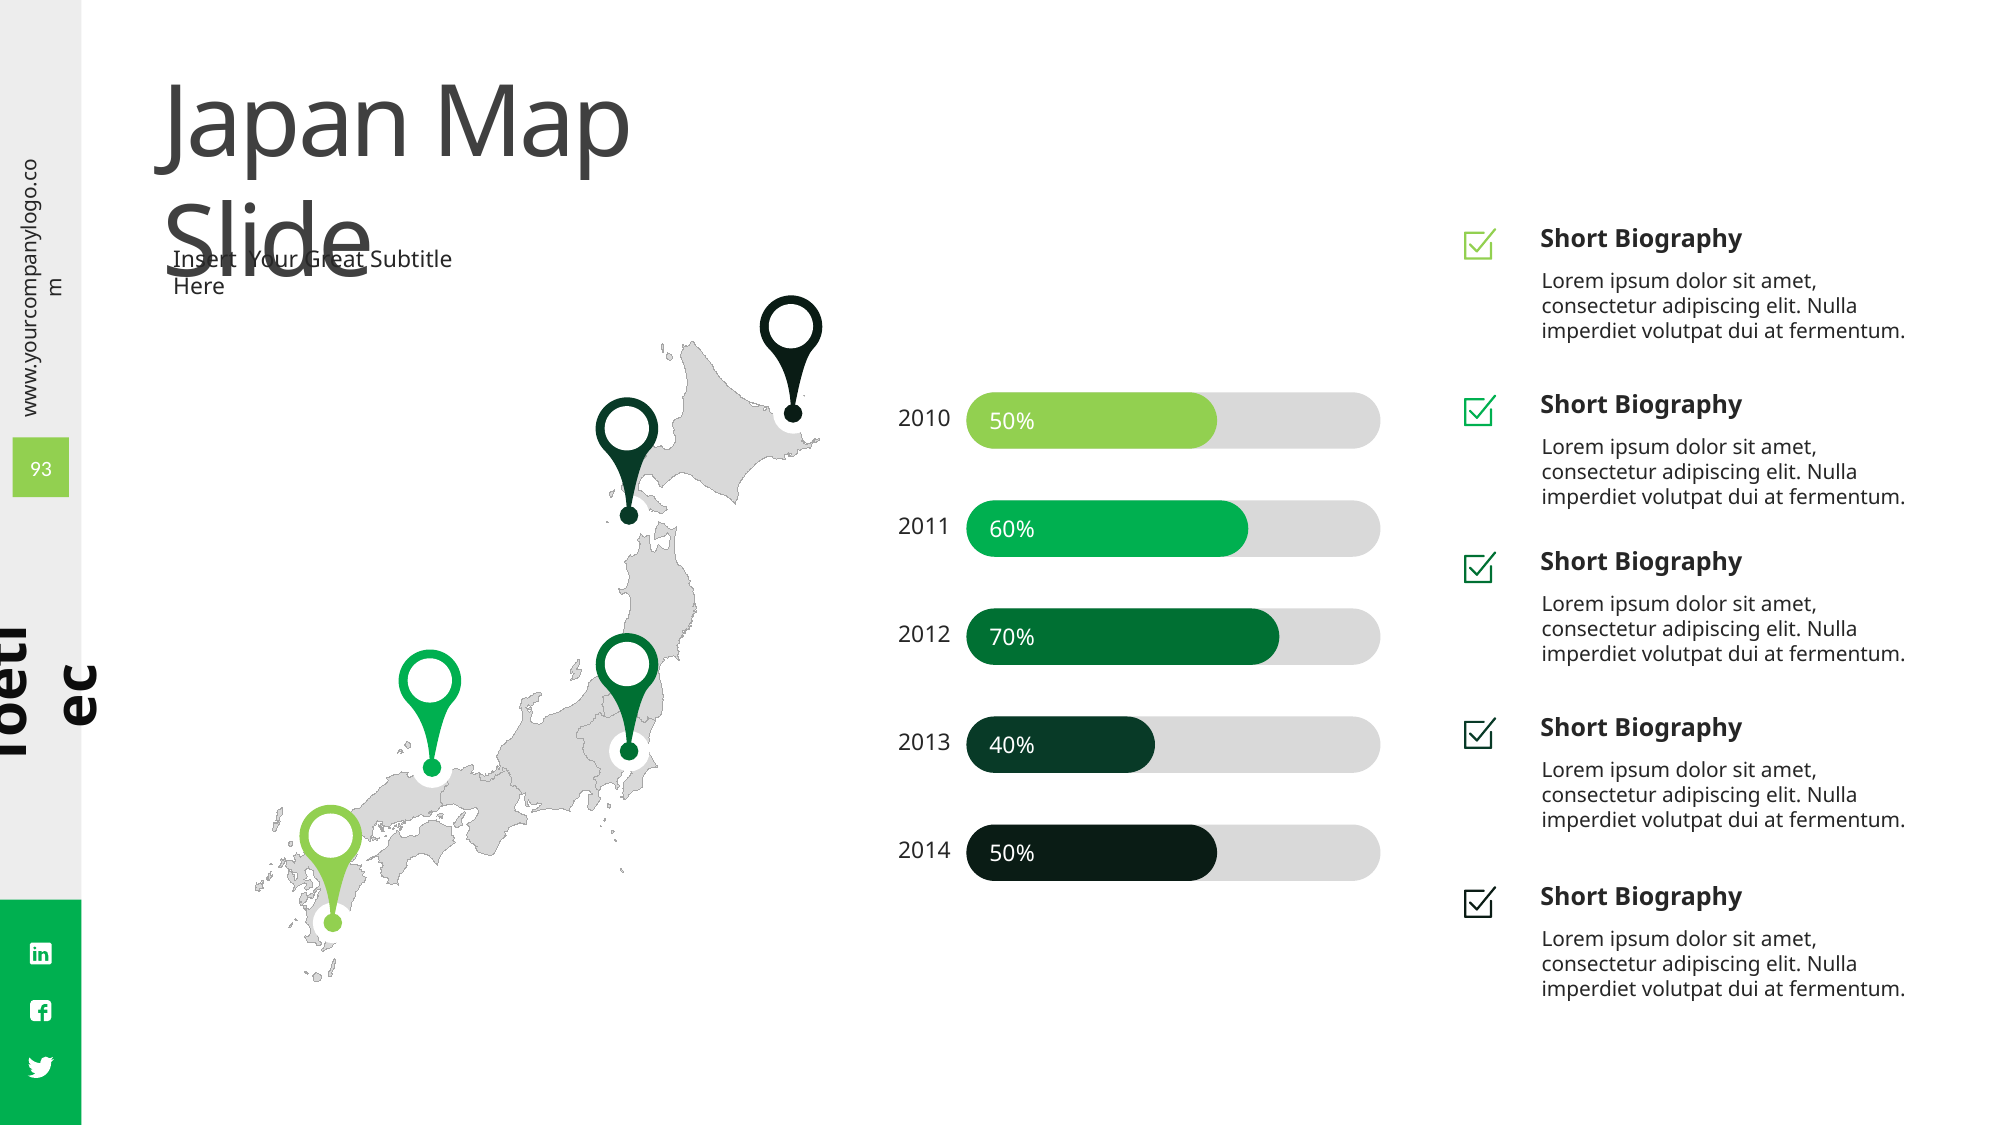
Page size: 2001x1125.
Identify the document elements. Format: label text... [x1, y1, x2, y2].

text_box Short Biography [1525, 369, 1810, 438]
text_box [577, 640, 677, 772]
text_box Japan Map Slide [147, 116, 677, 236]
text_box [1464, 394, 1497, 427]
text_box Short Biography [1525, 203, 1810, 272]
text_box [1464, 886, 1497, 918]
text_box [577, 404, 677, 536]
text_box Lorem ipsum dolor sit amet, consectetur adipiscing elit. Nulla imperdiet volutpat dui at fermentum. [1526, 918, 1938, 1008]
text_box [254, 340, 820, 982]
text_box Short Biography [1525, 526, 1810, 595]
text_box Short Biography [1525, 861, 1810, 930]
text_box Lorem ipsum dolor sit amet, consectetur adipiscing elit. Nulla imperdiet volutpat dui at fermentum. [1526, 260, 1938, 350]
text_box Lorem ipsum dolor sit amet, consectetur adipiscing elit. Nulla imperdiet volutpat dui at fermentum. [1526, 749, 1938, 839]
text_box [741, 302, 841, 434]
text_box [281, 812, 380, 944]
text_box Lorem ipsum dolor sit amet, consectetur adipiscing elit. Nulla imperdiet volutpat dui at fermentum. [1526, 583, 1938, 673]
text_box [1464, 228, 1497, 260]
text_box Lorem ipsum dolor sit amet, consectetur adipiscing elit. Nulla imperdiet volutpat dui at fermentum. [1526, 426, 1938, 517]
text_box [380, 657, 480, 788]
text_box Insert Your Great Subtitle Here [158, 237, 512, 307]
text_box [1464, 717, 1497, 749]
text_box Short Biography [1525, 692, 1810, 761]
slide_number 93 [12, 437, 69, 498]
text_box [1464, 551, 1497, 583]
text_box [895, 392, 1381, 881]
